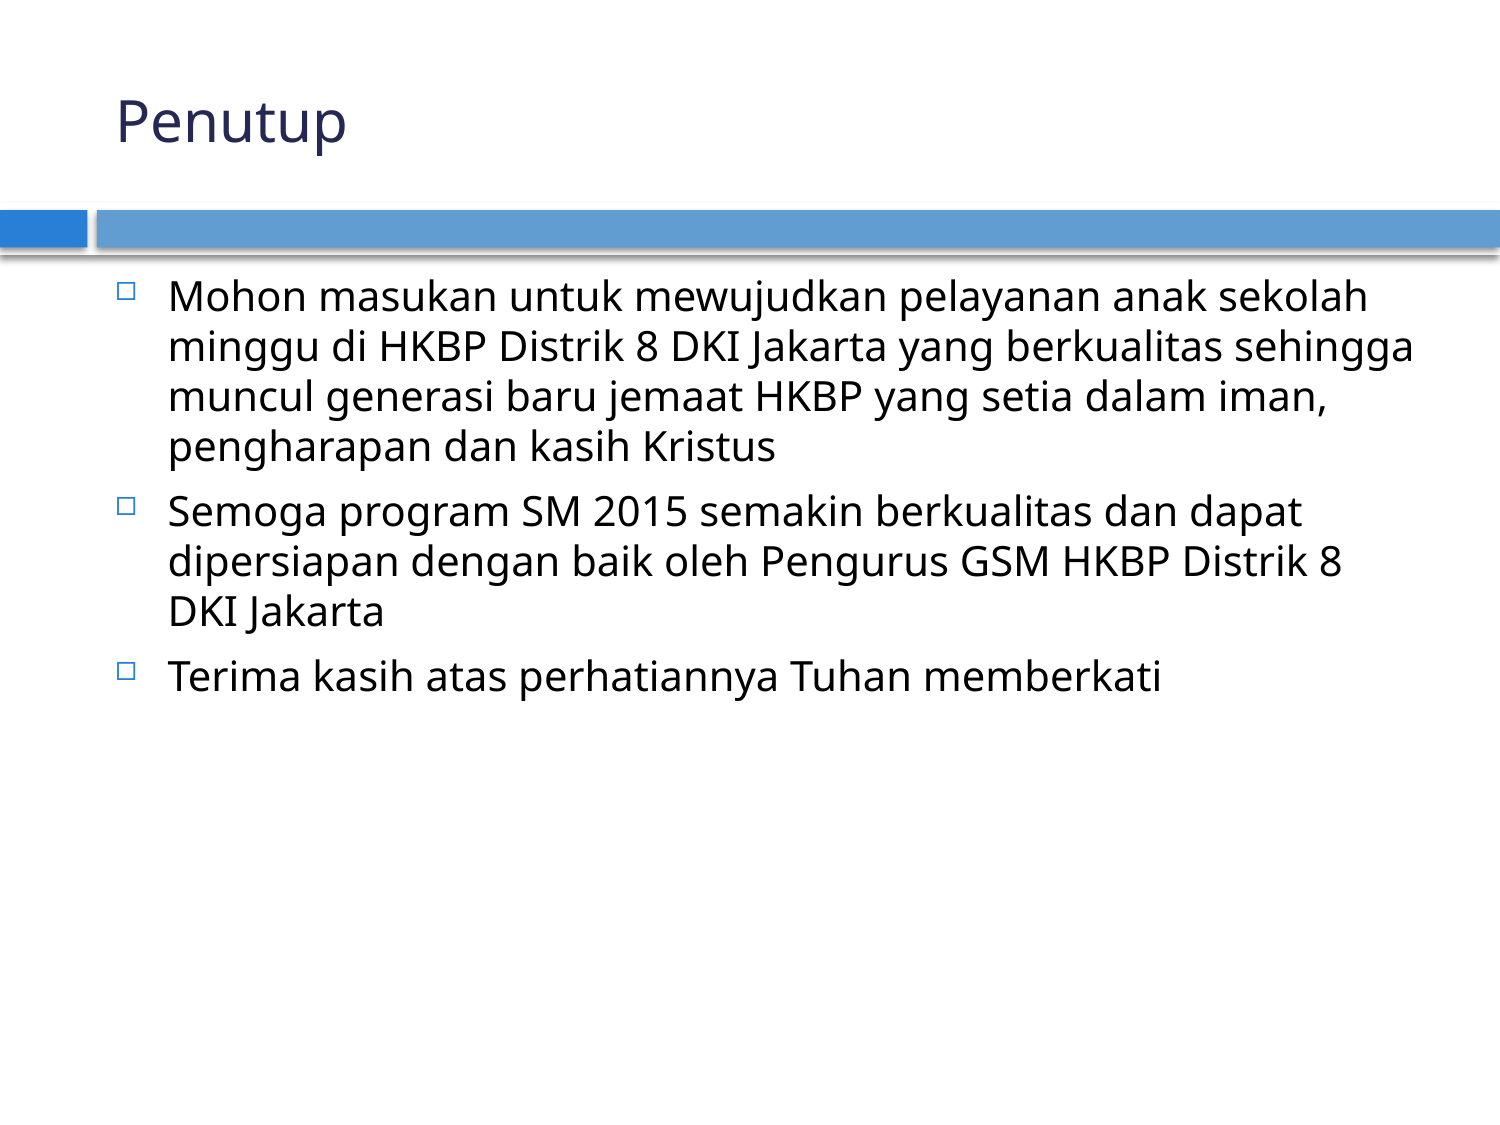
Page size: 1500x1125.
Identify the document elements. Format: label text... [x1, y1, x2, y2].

title Penutup [100, 37, 1438, 200]
list Mohon masukan untuk mewujudkan pelayanan anak sekolah minggu di HKBP Distrik 8 DKI Jakarta yang berkualitas sehingga muncul generasi baru jemaat HKBP yang setia dalam iman, pengharapan dan kasih Kristus Semoga program SM 2015 semakin berkualitas dan dapat dipersiapan dengan baik oleh Pengurus GSM HKBP Distrik 8 DKI Jakarta Terima kasih atas perhatiannya Tuhan memberkati [100, 262, 1438, 1000]
